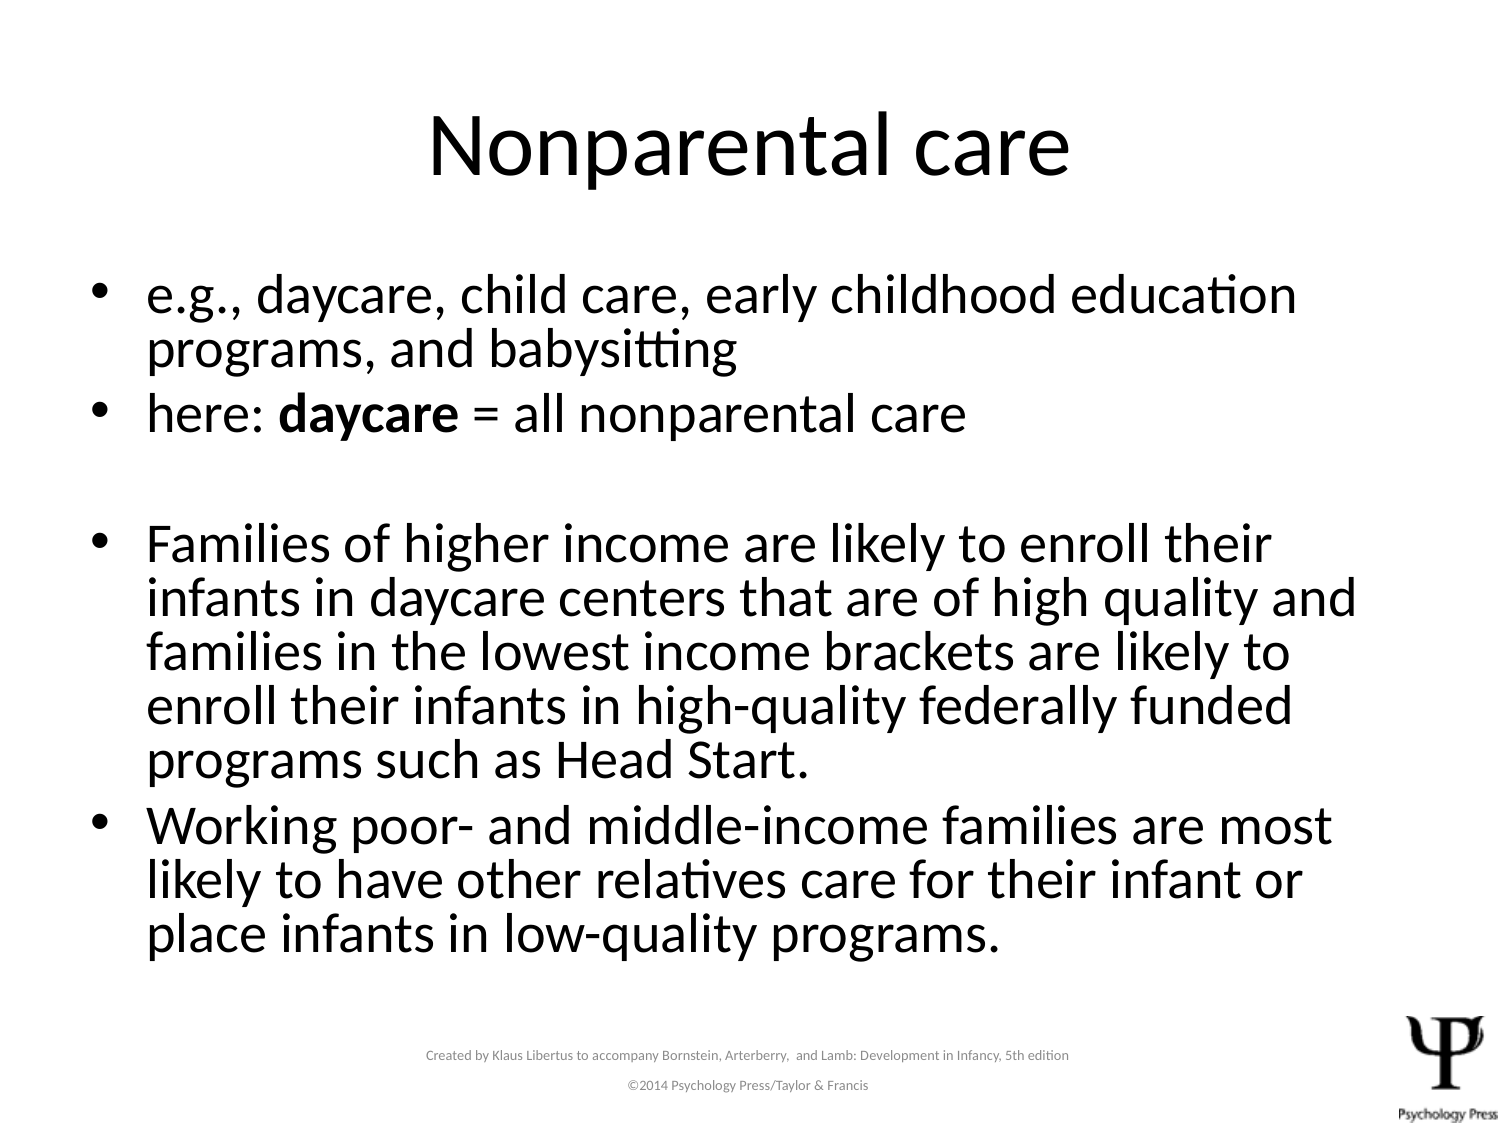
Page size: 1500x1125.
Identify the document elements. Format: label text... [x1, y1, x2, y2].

footer Created by Klaus Libertus to accompany Bornstein, Arterberry, and Lamb: Development in Infancy, 5th edition ©2014 Psychology Press/Taylor & Francis [75, 1042, 1425, 1103]
picture [1399, 1016, 1498, 1123]
title Nonparental care [74, 44, 1426, 233]
list e.g., daycare, child care, early childhood education programs, and babysitting here: daycare = all nonparental care Families of higher income are likely to enroll their infants in daycare centers that are of high quality and families in the lowest income brackets are likely to enroll their infants in high-quality federally funded programs such as Head Start. Working poor- and middle-income families are most likely to have other relatives care for their infant or place infants in low-quality programs. [74, 262, 1426, 1006]
